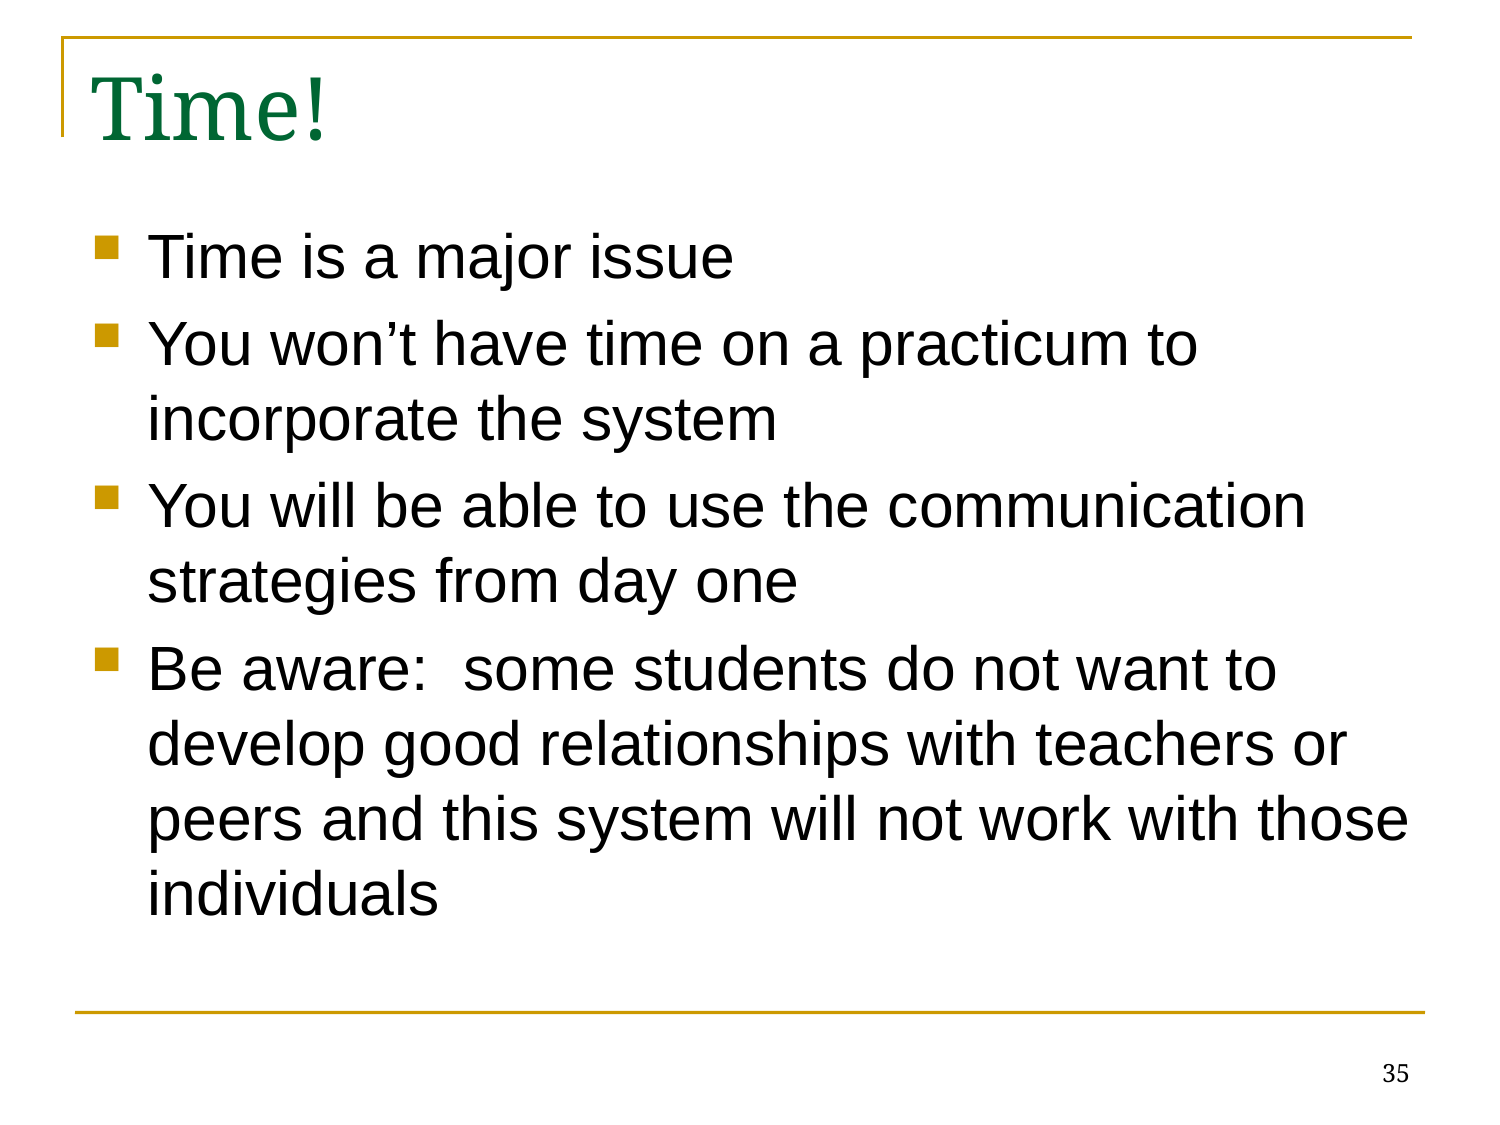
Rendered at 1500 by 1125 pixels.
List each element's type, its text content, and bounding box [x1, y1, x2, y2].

slide_number 35 [1074, 1023, 1426, 1100]
list Time is a major issue You won’t have time on a practicum to incorporate the system You will be able to use the communication strategies from day one Be aware: some students do not want to develop good relationships with teachers or peers and this system will not work with those individuals [76, 207, 1427, 952]
title Time! [74, 45, 1426, 233]
